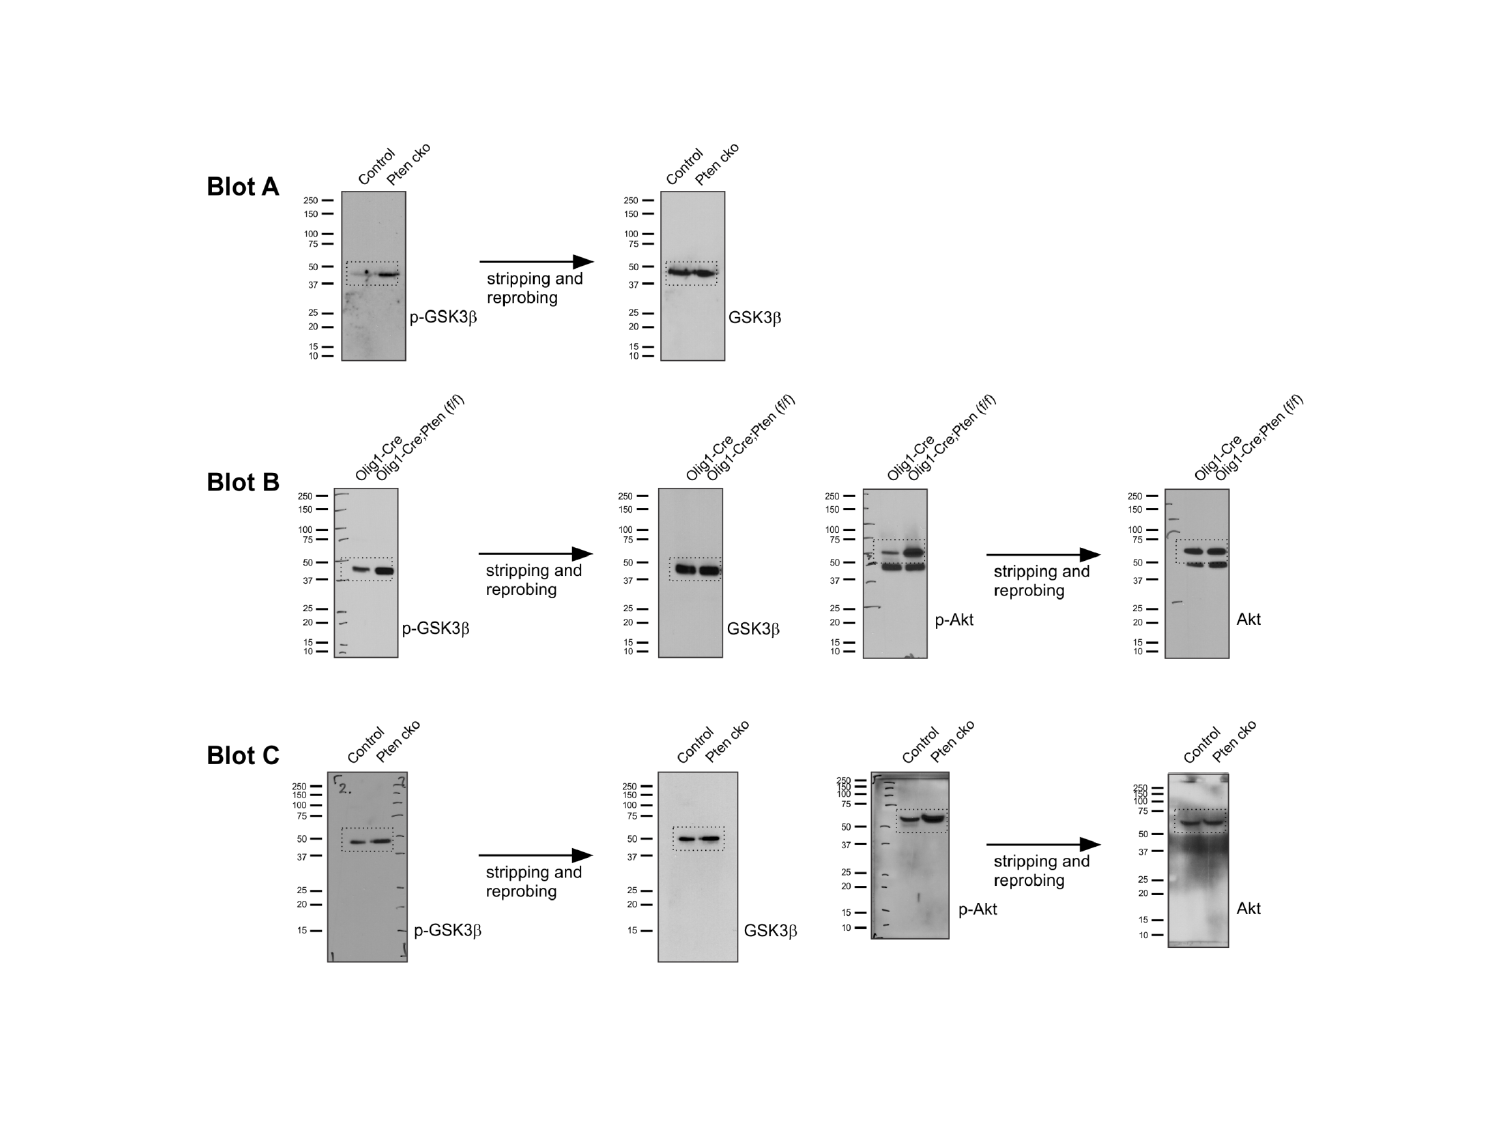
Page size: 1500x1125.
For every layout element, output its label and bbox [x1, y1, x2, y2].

picture [159, 110, 1341, 1015]
